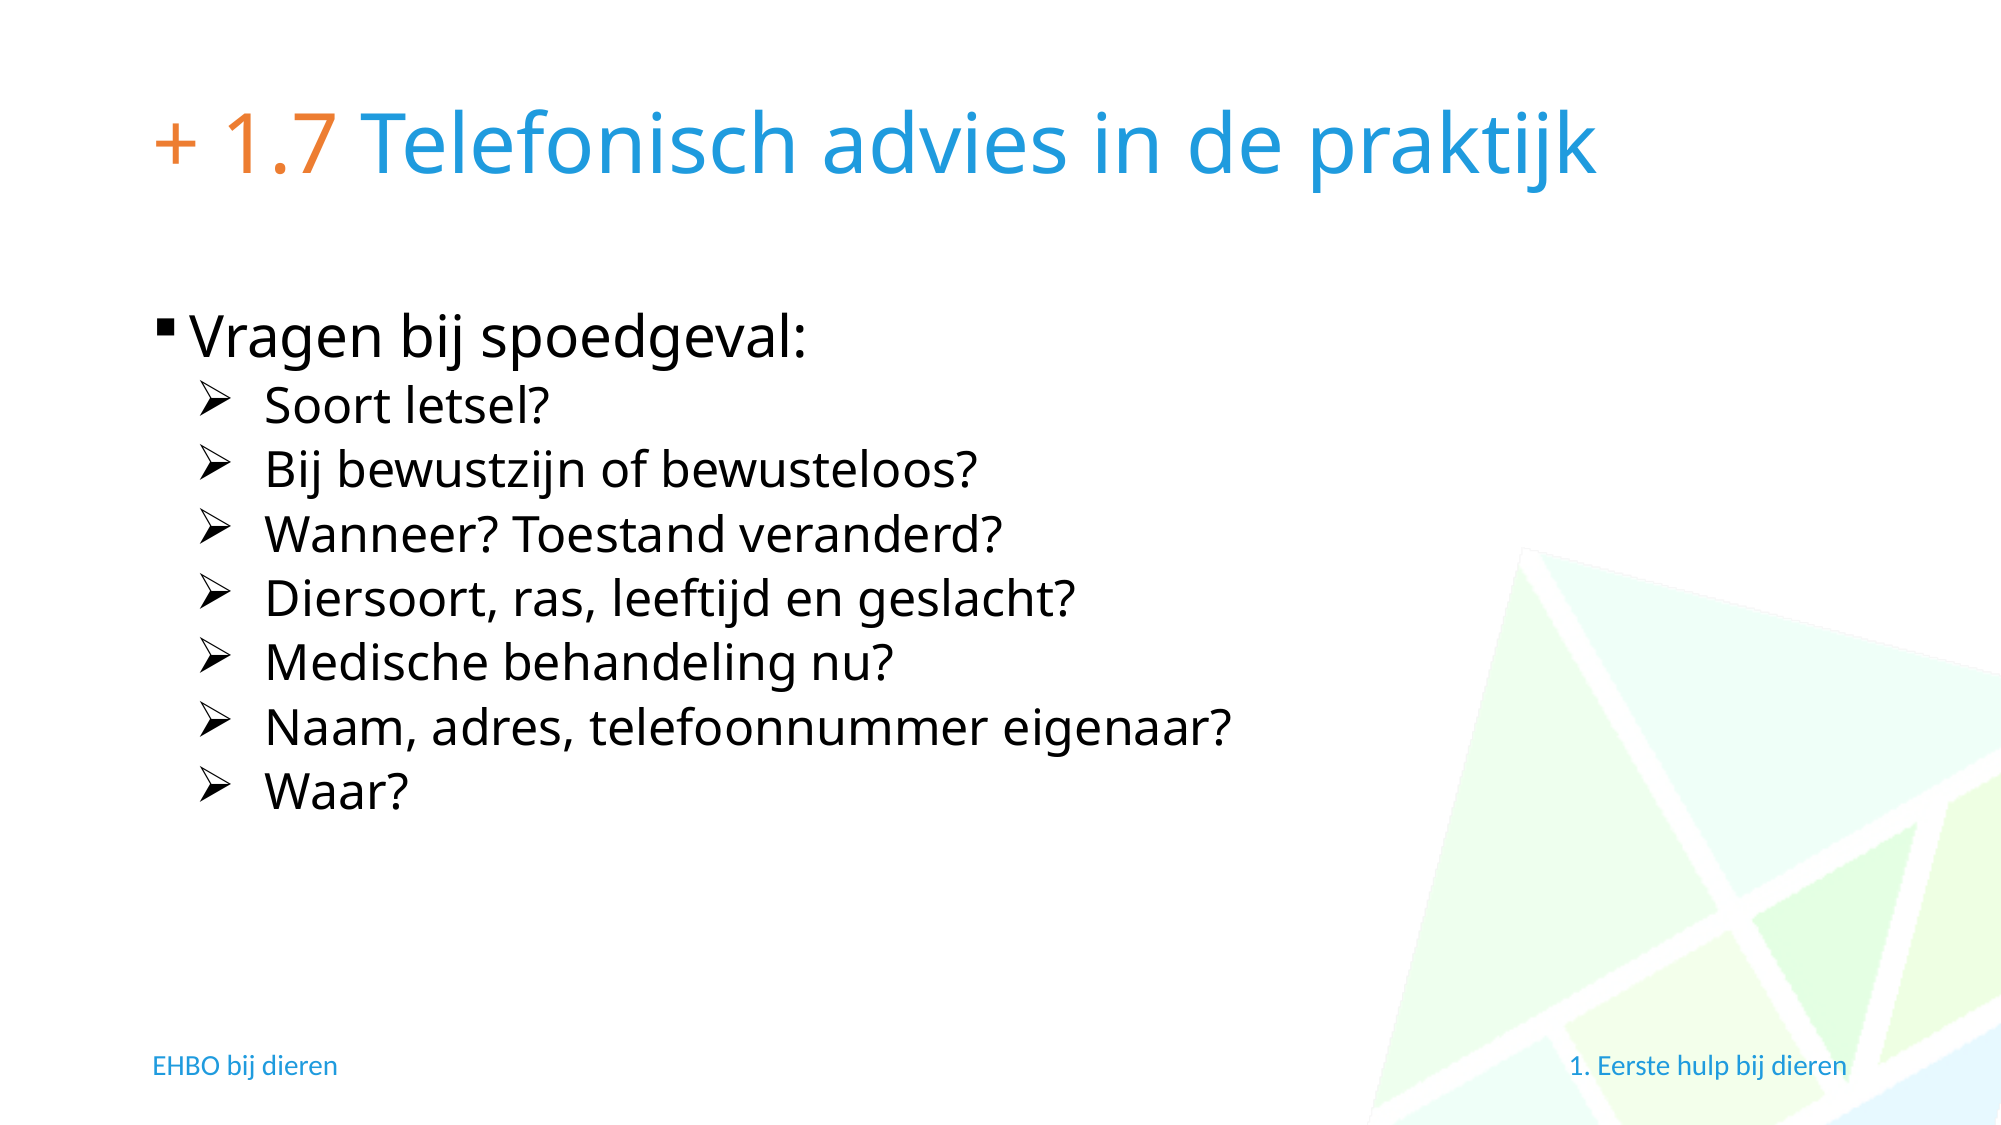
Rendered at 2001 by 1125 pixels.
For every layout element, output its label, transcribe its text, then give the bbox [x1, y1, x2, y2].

list 1. Eerste hulp bij dieren [1412, 1042, 1863, 1103]
list Vragen bij spoedgeval: Soort letsel? Bij bewustzijn of bewusteloos? Wanneer? Toestand veranderd? Diersoort, ras, leeftijd en geslacht? Medische behandeling nu? Naam, adres, telefoonnummer eigenaar? Waar? [137, 299, 1863, 867]
list EHBO bij dieren [137, 1042, 588, 1103]
title + 1.7 Telefonisch advies in de praktijk [137, 59, 1863, 233]
